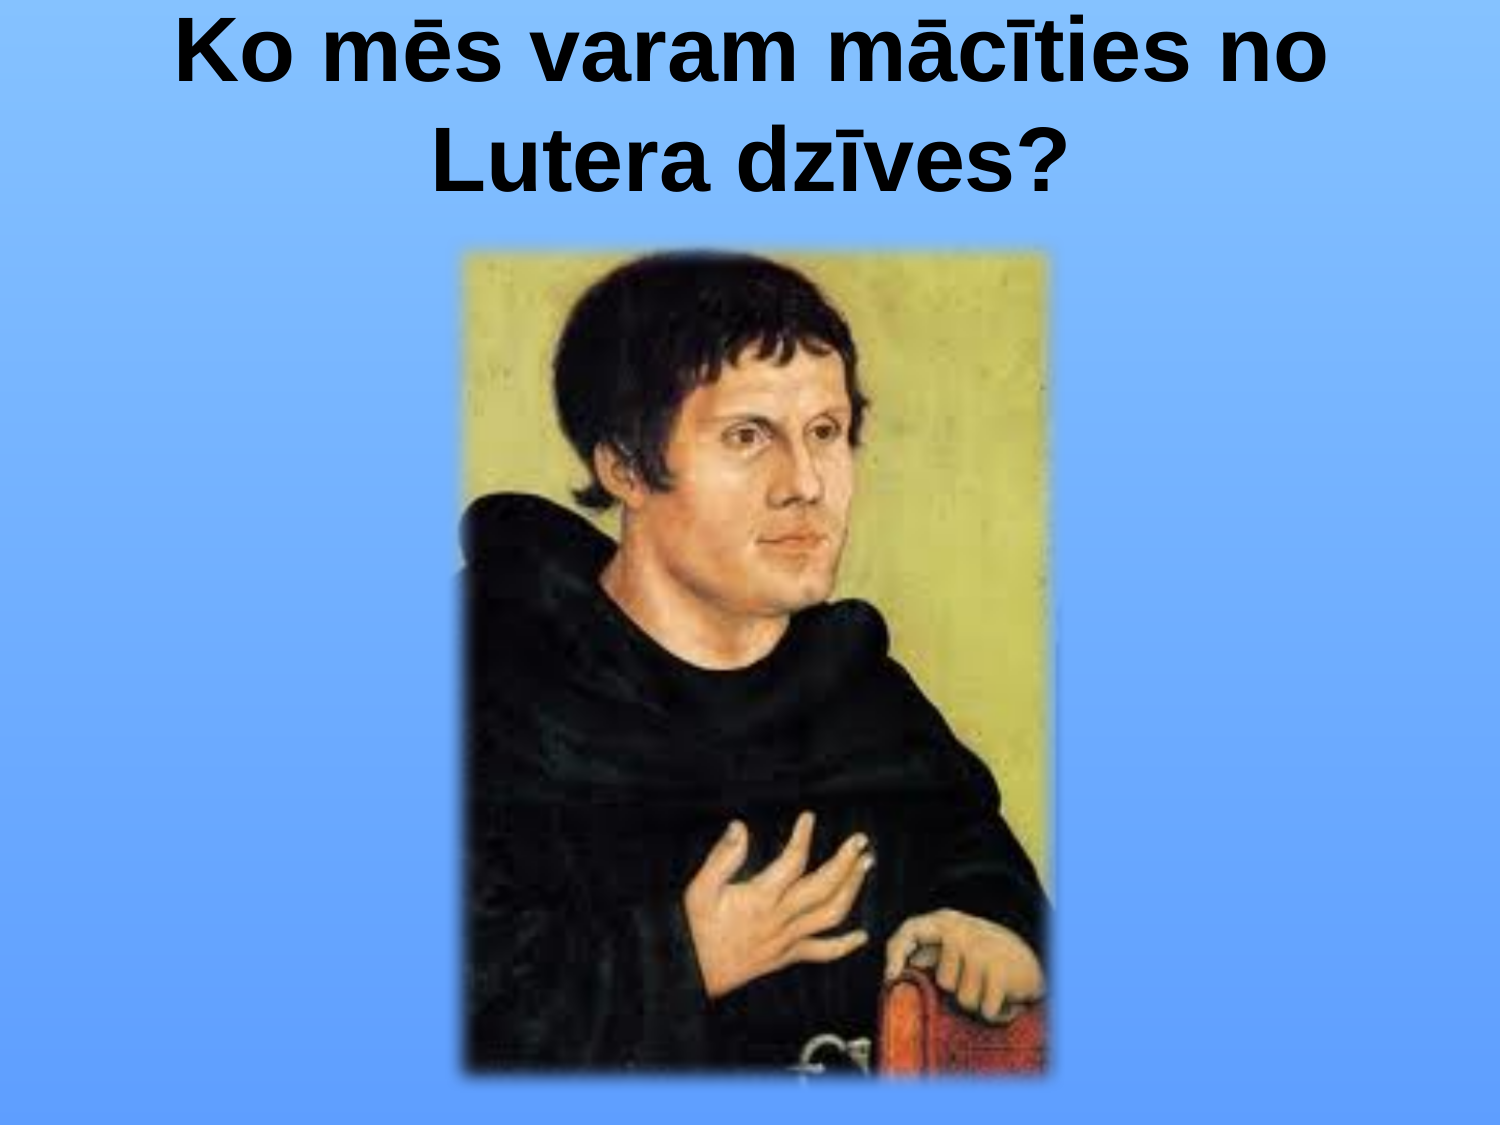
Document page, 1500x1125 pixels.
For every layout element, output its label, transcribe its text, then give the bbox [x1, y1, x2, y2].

picture [445, 234, 1067, 1093]
title Ko mēs varam mācīties no Lutera dzīves? [76, 36, 1428, 165]
